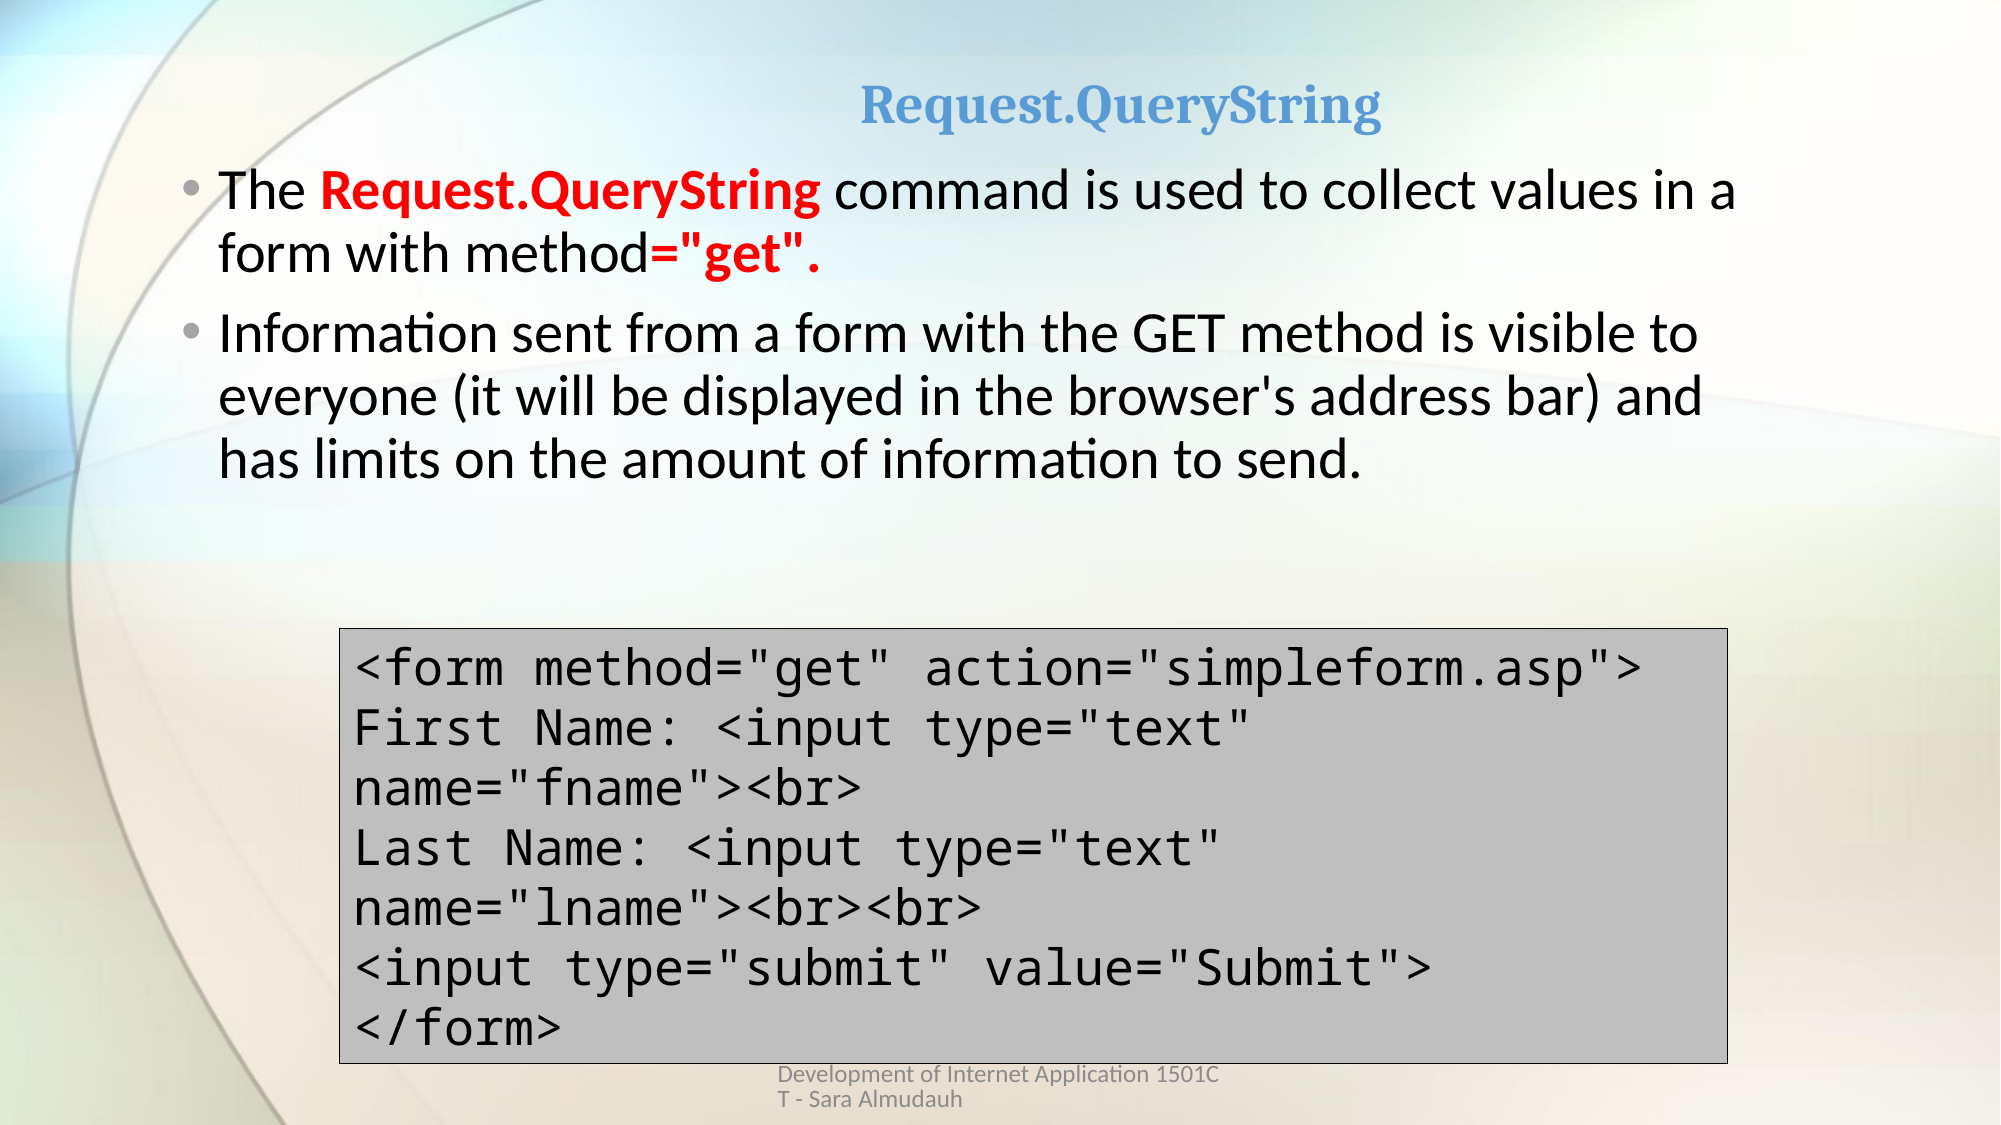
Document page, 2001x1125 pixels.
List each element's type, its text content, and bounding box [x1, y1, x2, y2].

title Request.QueryString [381, 59, 1863, 278]
text_box <form method="get" action="simpleform.asp"> First Name: <input type="text" name="fname"><br> Last Name: <input type="text" name="lname"><br><br> <input type="submit" value="Submit"> </form> [339, 628, 1728, 1064]
footer Development of Internet Application 1501CT - Sara Almudauh [762, 1064, 1238, 1103]
picture [0, 0, 2001, 1125]
list The Request.QueryString command is used to collect values in a form with method="get". Information sent from a form with the GET method is visible to everyone (it will be displayed in the browser's address bar) and has limits on the amount of information to send. [166, 151, 1809, 525]
